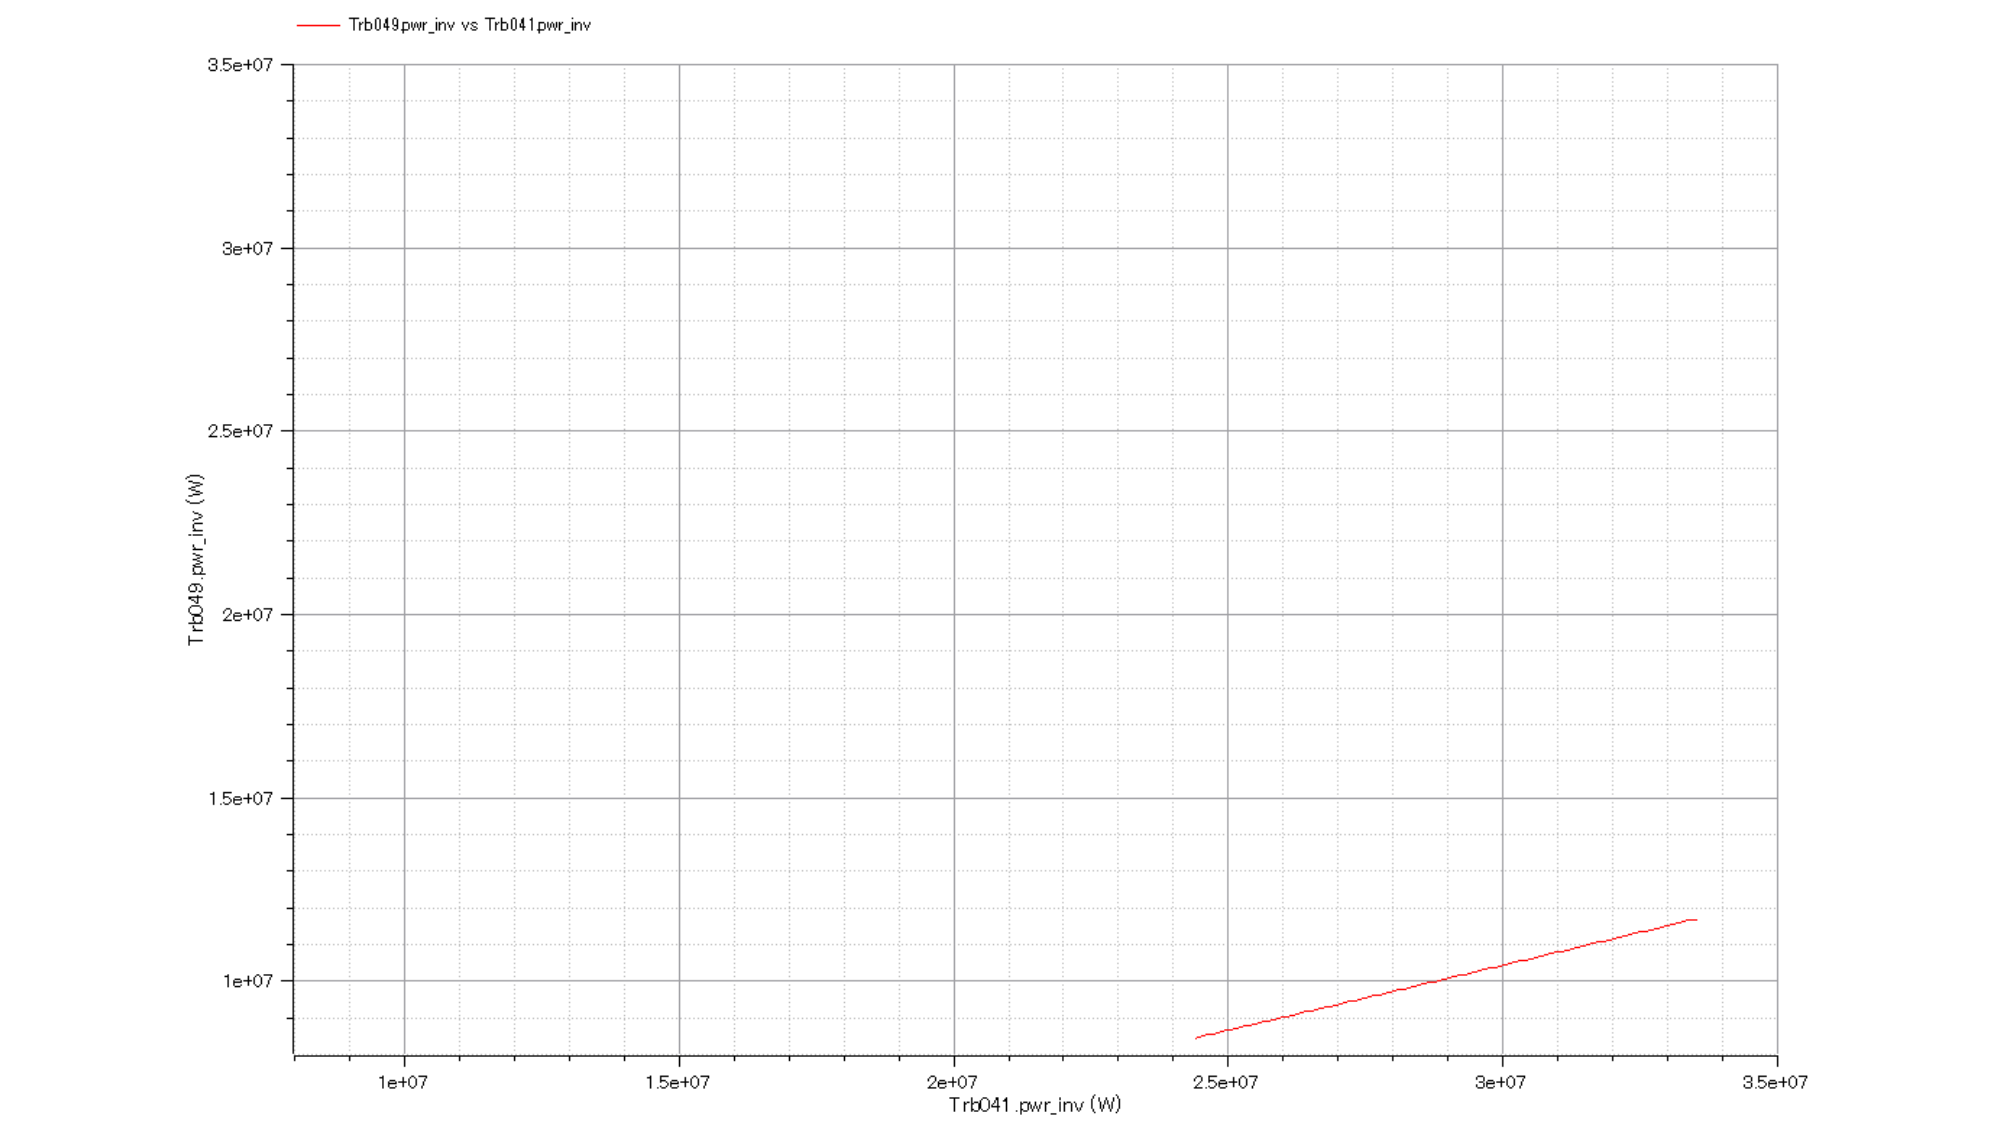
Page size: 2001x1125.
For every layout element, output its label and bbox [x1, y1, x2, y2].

picture [177, 0, 1822, 1125]
